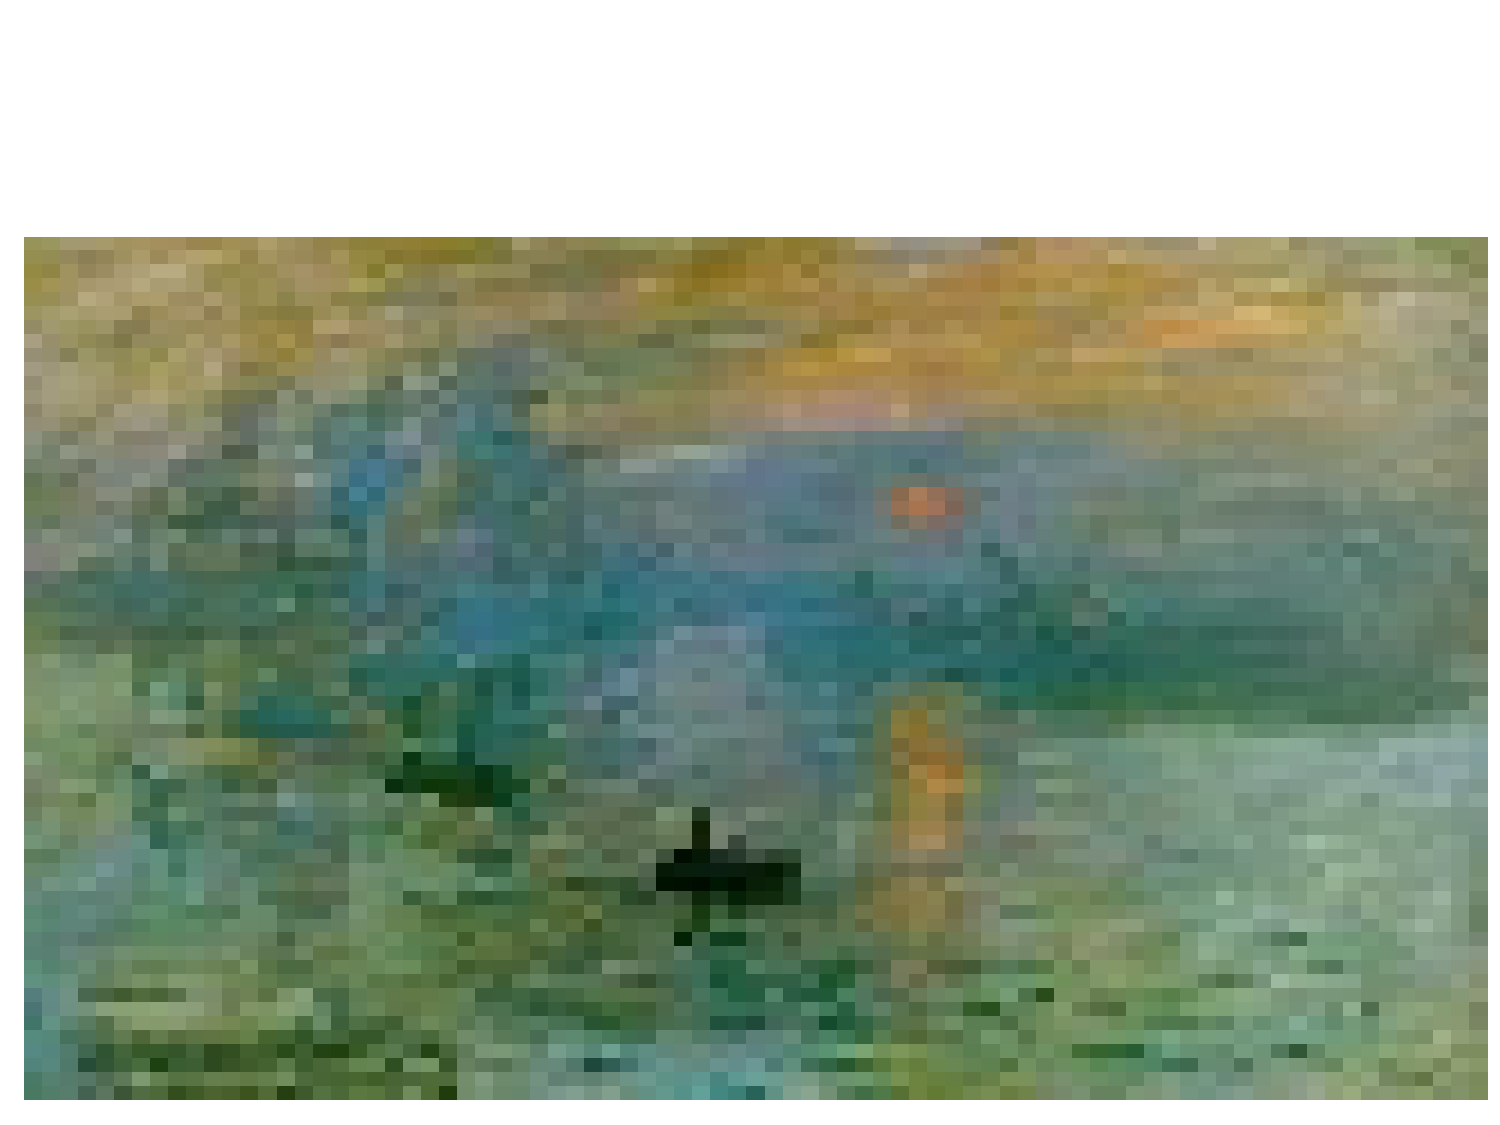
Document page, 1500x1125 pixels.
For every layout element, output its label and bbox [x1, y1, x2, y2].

list [24, 237, 1488, 1101]
